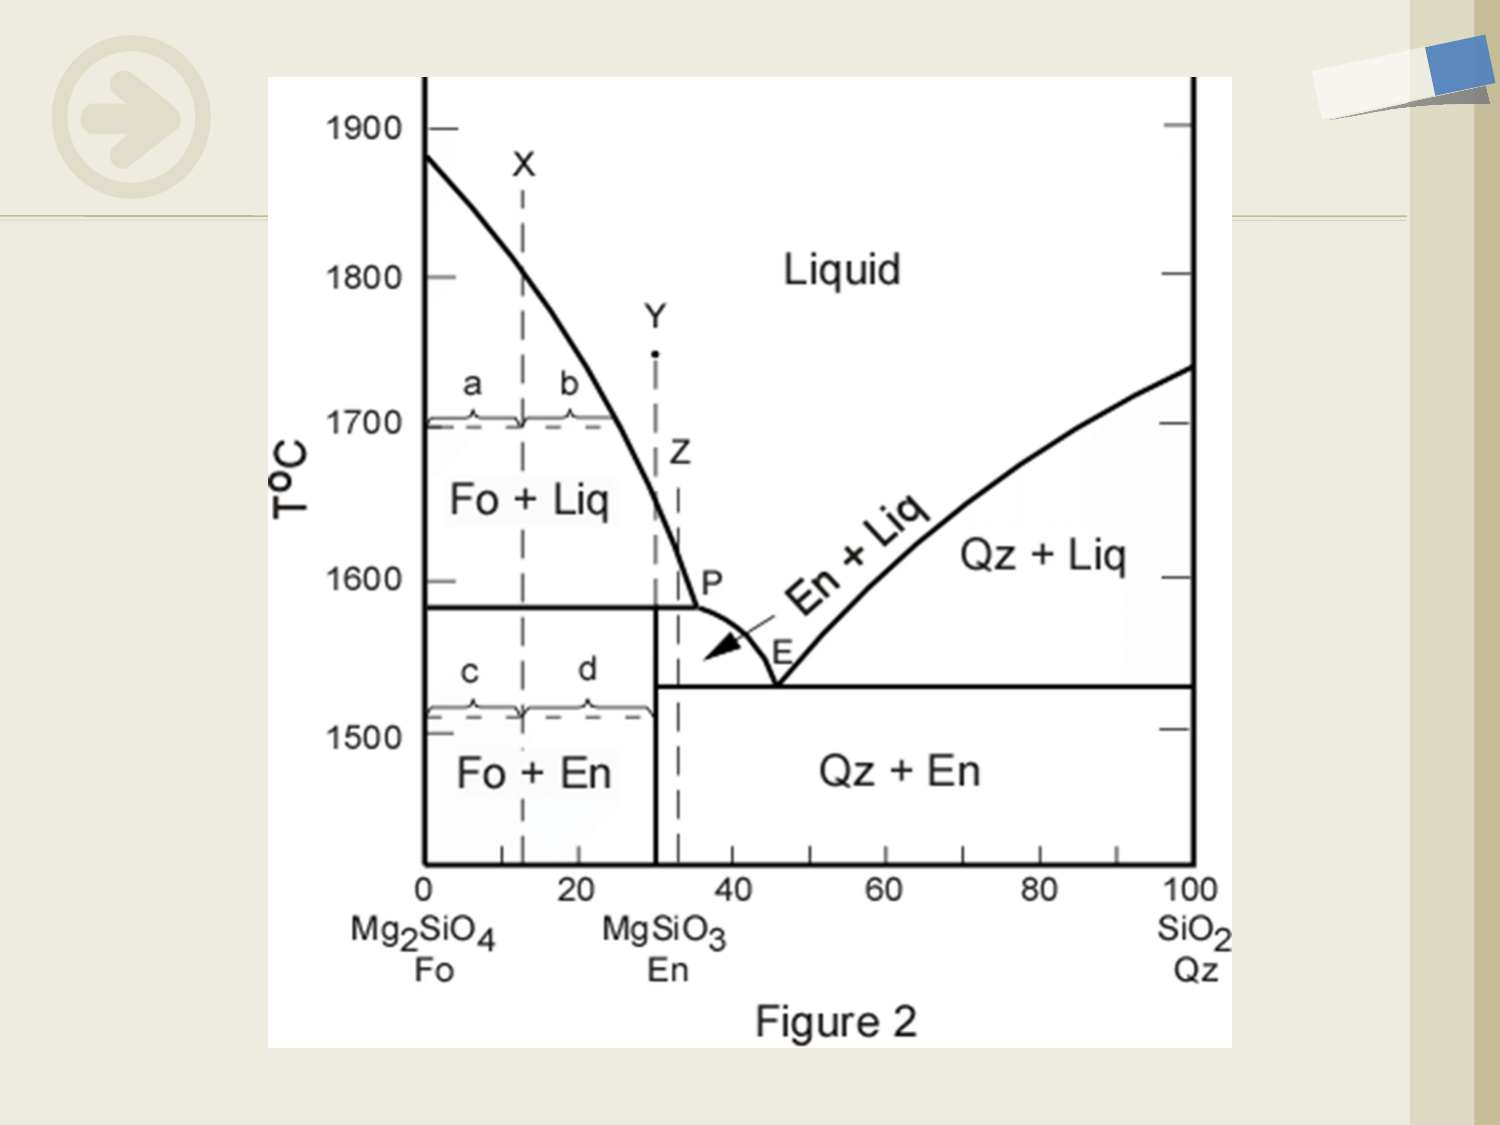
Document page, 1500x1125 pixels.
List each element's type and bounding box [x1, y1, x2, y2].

picture [268, 77, 1232, 1048]
